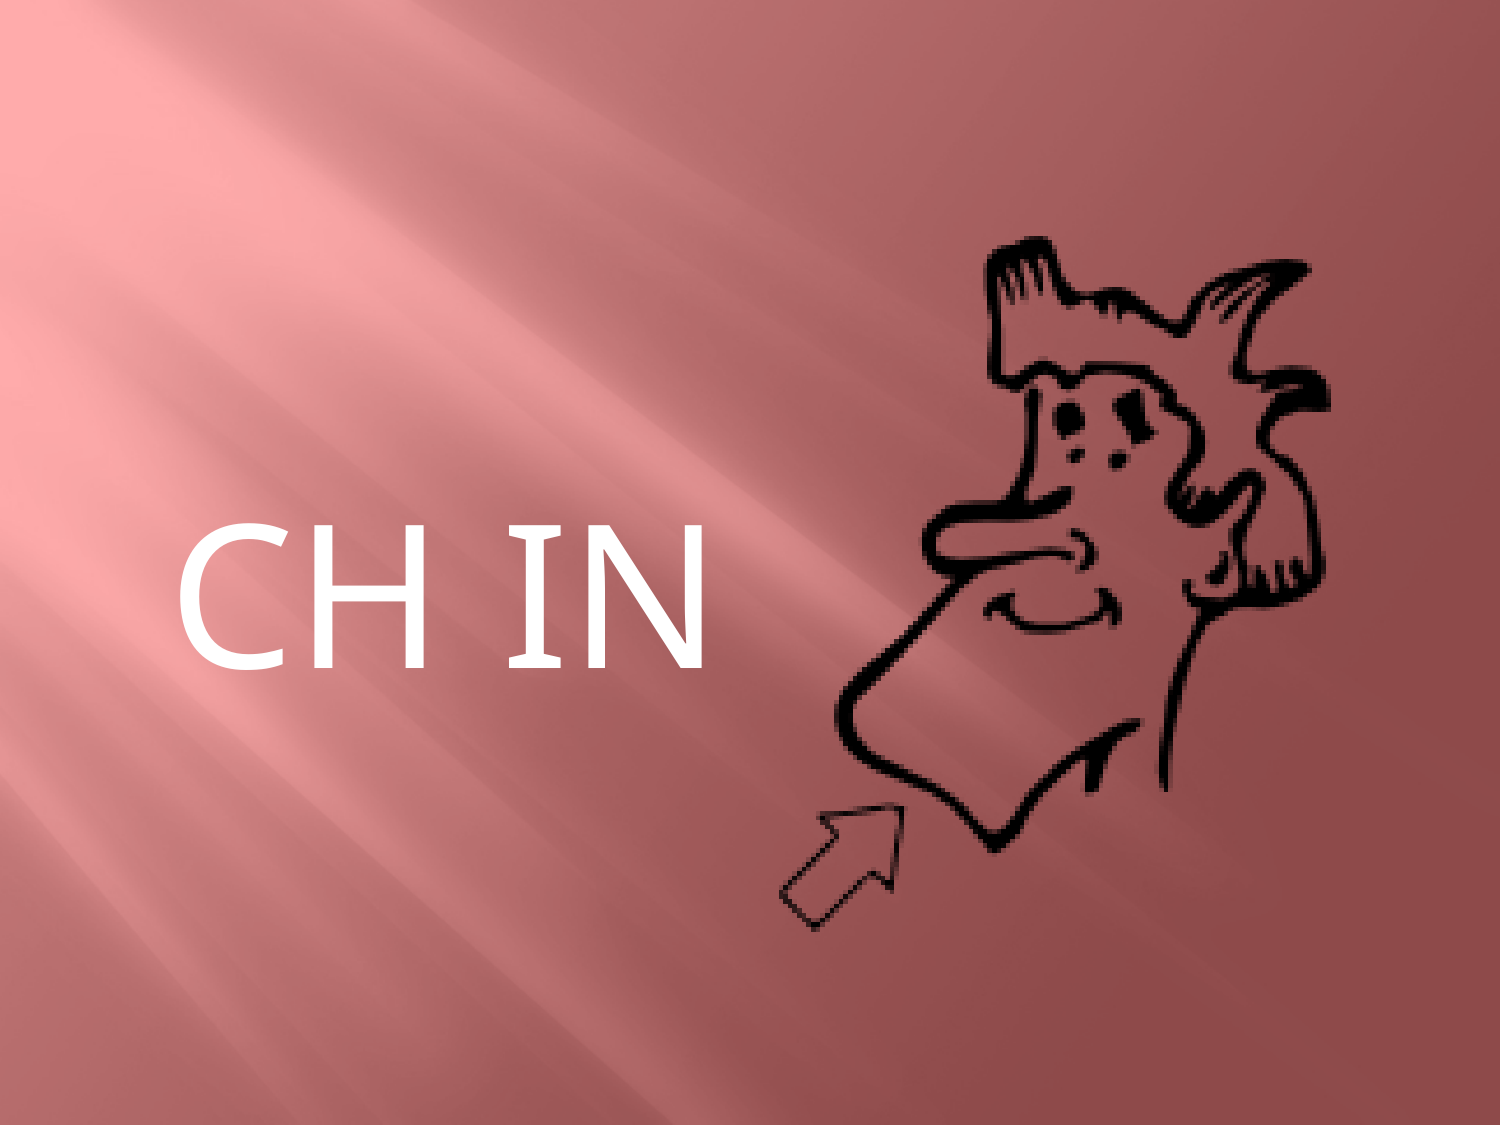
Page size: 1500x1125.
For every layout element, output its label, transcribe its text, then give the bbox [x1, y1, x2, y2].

text_box CH [154, 461, 459, 716]
text_box IN [487, 461, 737, 716]
picture [779, 236, 1331, 932]
